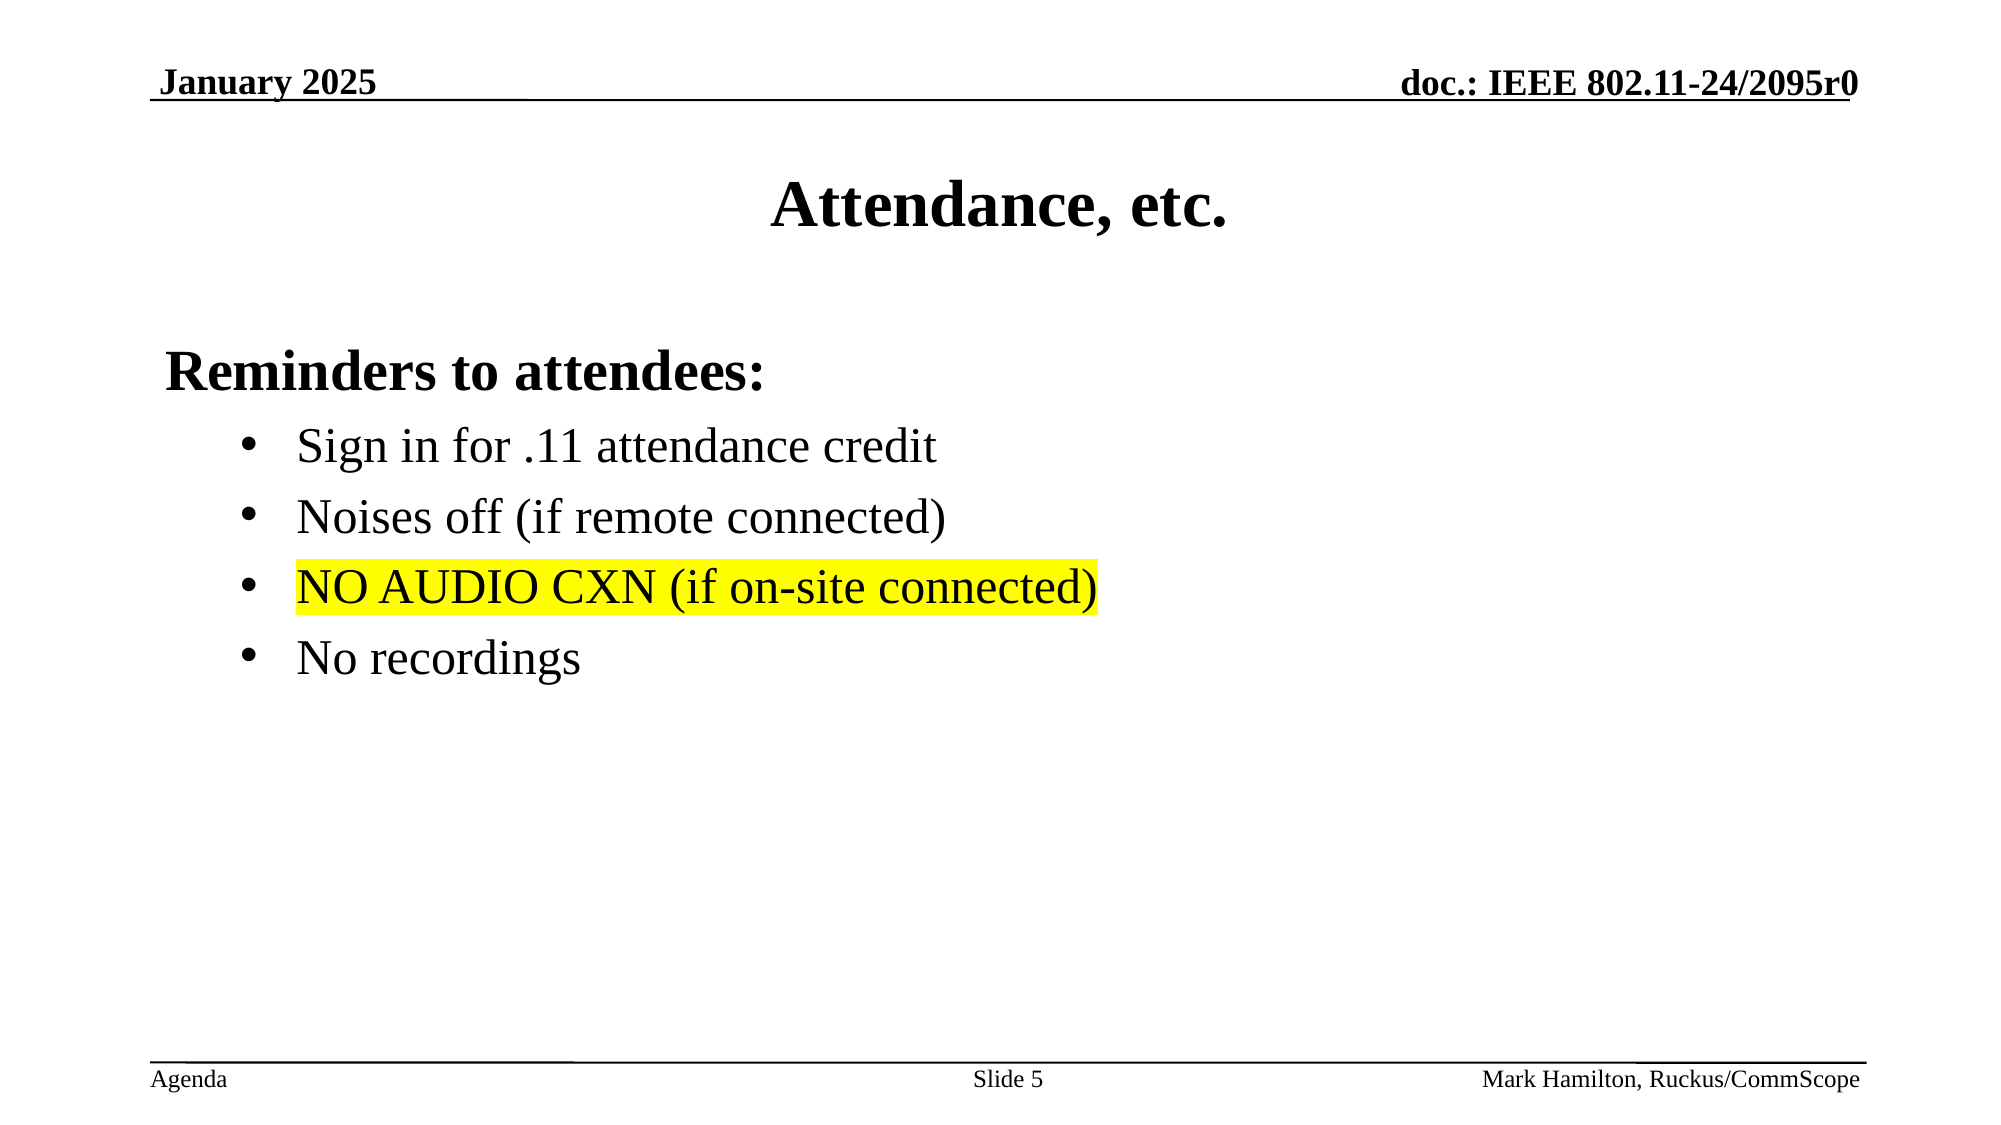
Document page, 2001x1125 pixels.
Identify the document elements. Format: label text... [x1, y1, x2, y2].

slide_number Slide 5 [950, 1061, 1067, 1123]
list Reminders to attendees: Sign in for .11 attendance credit Noises off (if remote connected) NO AUDIO CXN (if on-site connected) No recordings [149, 324, 1850, 1000]
title Attendance, etc. [149, 112, 1850, 288]
